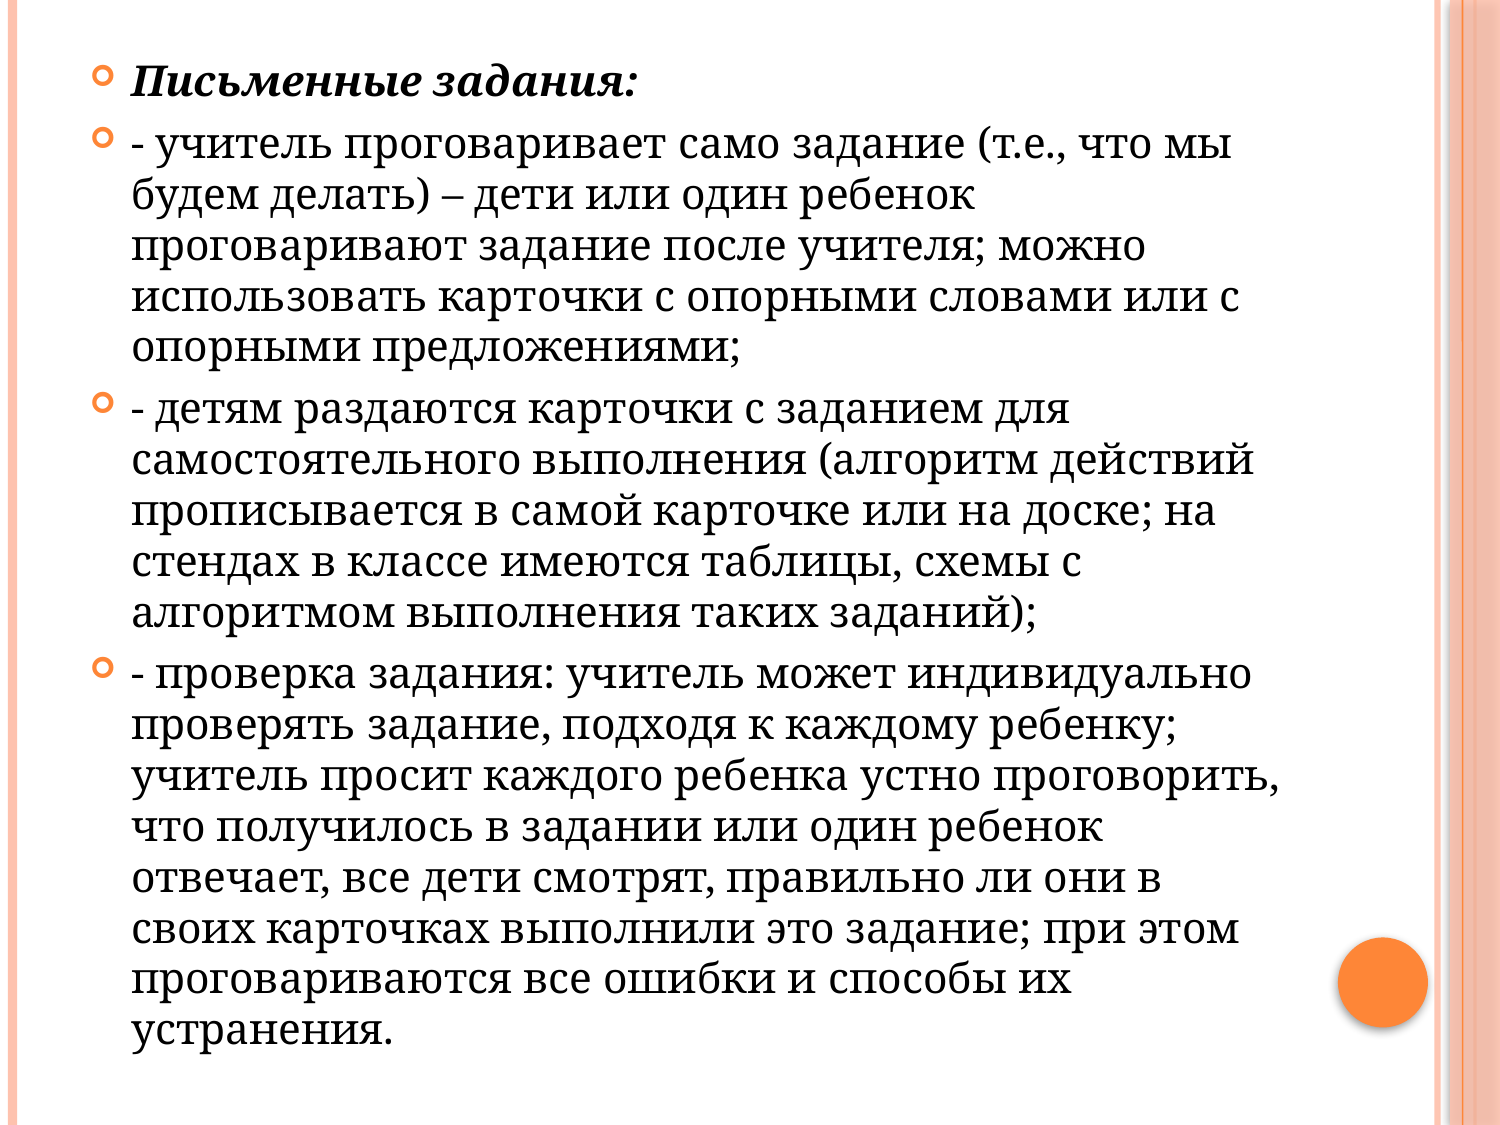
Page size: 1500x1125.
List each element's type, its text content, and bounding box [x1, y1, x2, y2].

list Письменные задания: - учитель проговаривает само задание (т.е., что мы будем делать) – дети или один ребенок проговаривают задание после учителя; можно использовать карточки с опорными словами или с опорными предложениями; - детям раздаются карточки с заданием для самостоятельного выполнения (алгоритм действий прописывается в самой карточке или на доске; на стендах в классе имеются таблицы, схемы с алгоритмом выполнения таких заданий); - проверка задания: учитель может индивидуально проверять задание, подходя к каждому ребенку; учитель просит каждого ребенка устно проговорить, что получилось в задании или один ребенок отвечает, все дети смотрят, правильно ли они в своих карточках выполнили это задание; при этом проговариваются все ошибки и способы их устранения. [75, 46, 1300, 1062]
